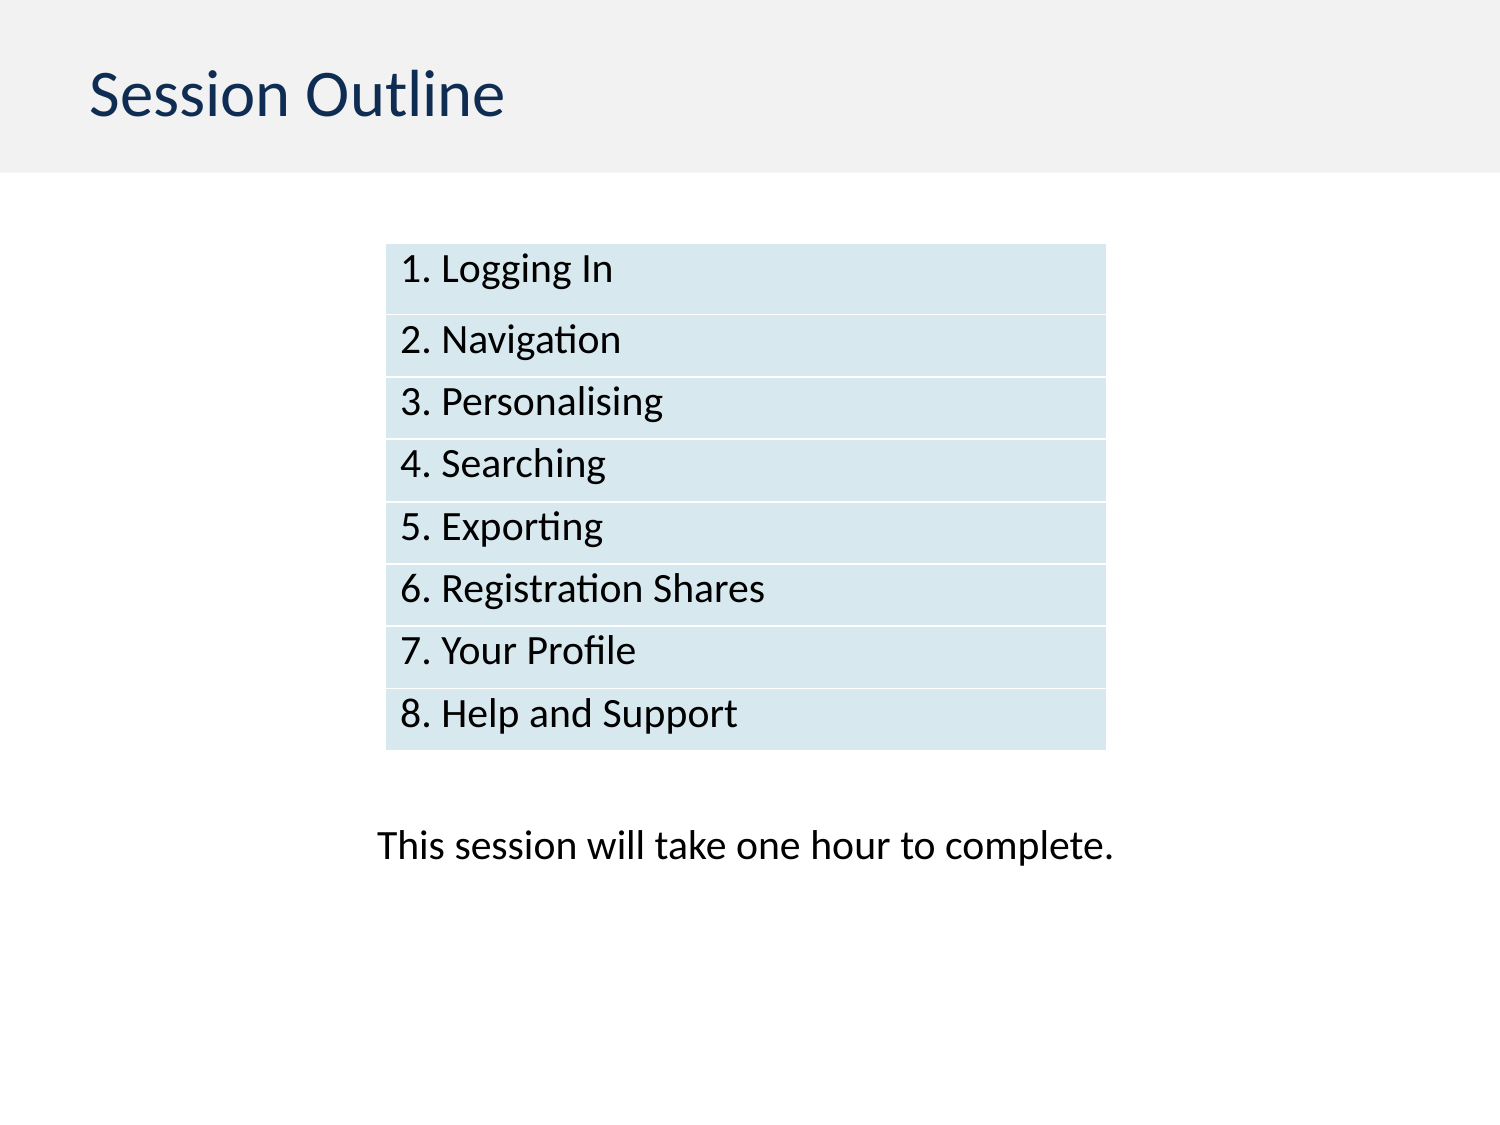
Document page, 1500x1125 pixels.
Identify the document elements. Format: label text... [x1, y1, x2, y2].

title Session Outline [75, 42, 1425, 231]
table_cell 8. Help and Support [386, 689, 1106, 750]
table_cell 7. Your Profile [386, 627, 1106, 688]
table_cell 4. Searching [386, 440, 1106, 501]
table_cell 3. Personalising [386, 378, 1106, 438]
table_cell 2. Navigation [386, 315, 1106, 376]
table_header 1. Logging In [386, 244, 1106, 314]
text_box This session will take one hour to complete. [0, 810, 1496, 926]
table_cell 6. Registration Shares [386, 565, 1106, 625]
table_cell 5. Exporting [386, 503, 1106, 563]
